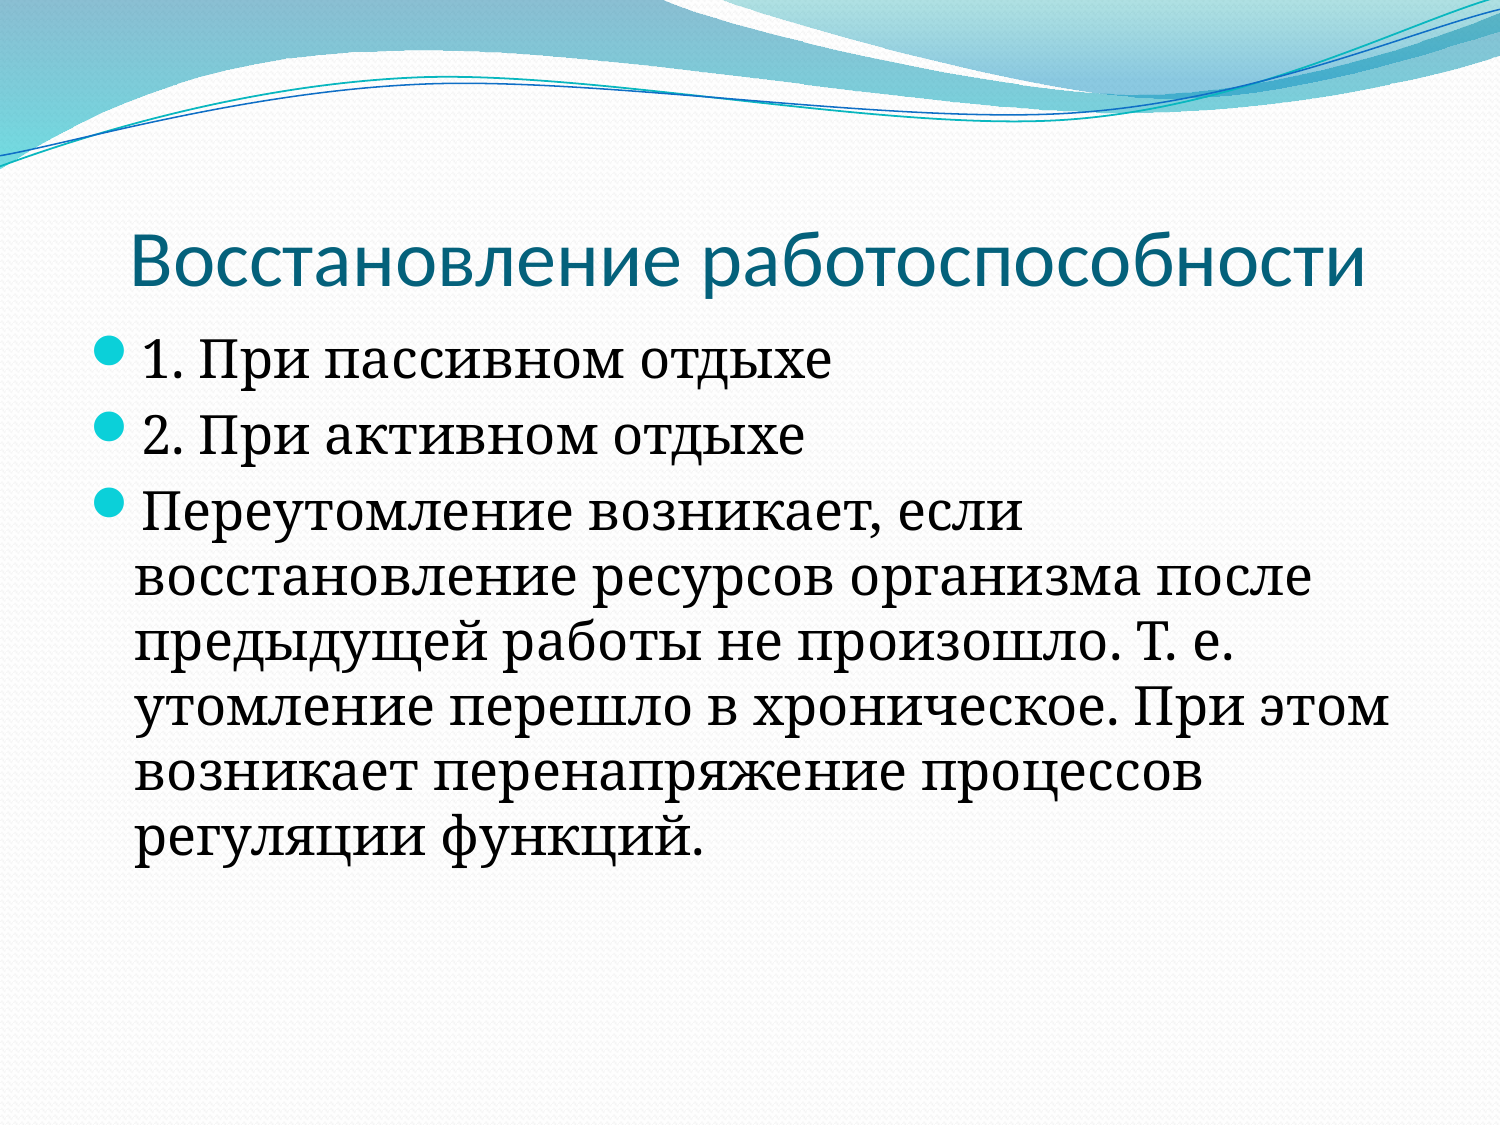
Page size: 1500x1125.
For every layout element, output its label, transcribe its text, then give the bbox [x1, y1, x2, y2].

list 1. При пассивном отдыхе 2. При активном отдыхе Переутомление возникает, если восстановление ресурсов организма после предыдущей работы не произошло. Т. е. утомление перешло в хроническое. При этом возникает перенапряжение процессов регуляции функций. [75, 317, 1425, 1038]
title Восстановление работоспособности [75, 115, 1425, 303]
